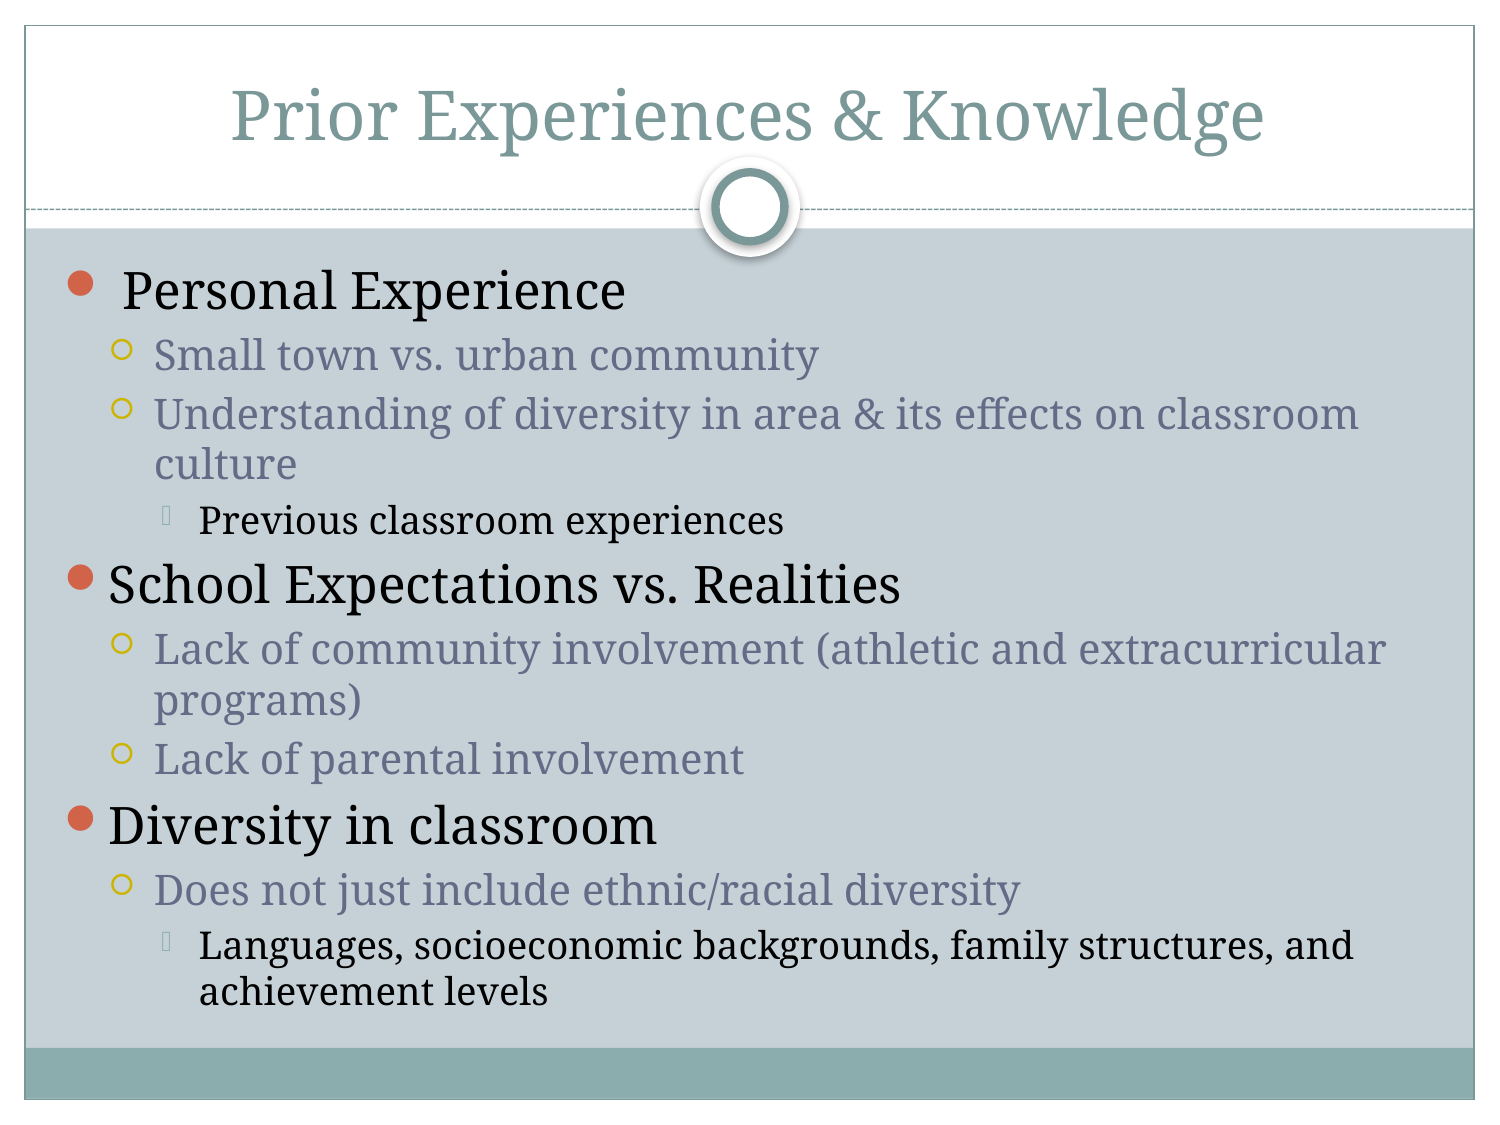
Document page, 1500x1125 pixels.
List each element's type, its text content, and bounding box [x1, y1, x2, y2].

title Prior Experiences & Knowledge [49, 37, 1450, 162]
list Personal Experience Small town vs. urban community Understanding of diversity in area & its effects on classroom culture Previous classroom experiences School Expectations vs. Realities Lack of community involvement (athletic and extracurricular programs) Lack of parental involvement Diversity in classroom Does not just include ethnic/racial diversity Languages, socioeconomic backgrounds, family structures, and achievement levels [49, 250, 1445, 1025]
